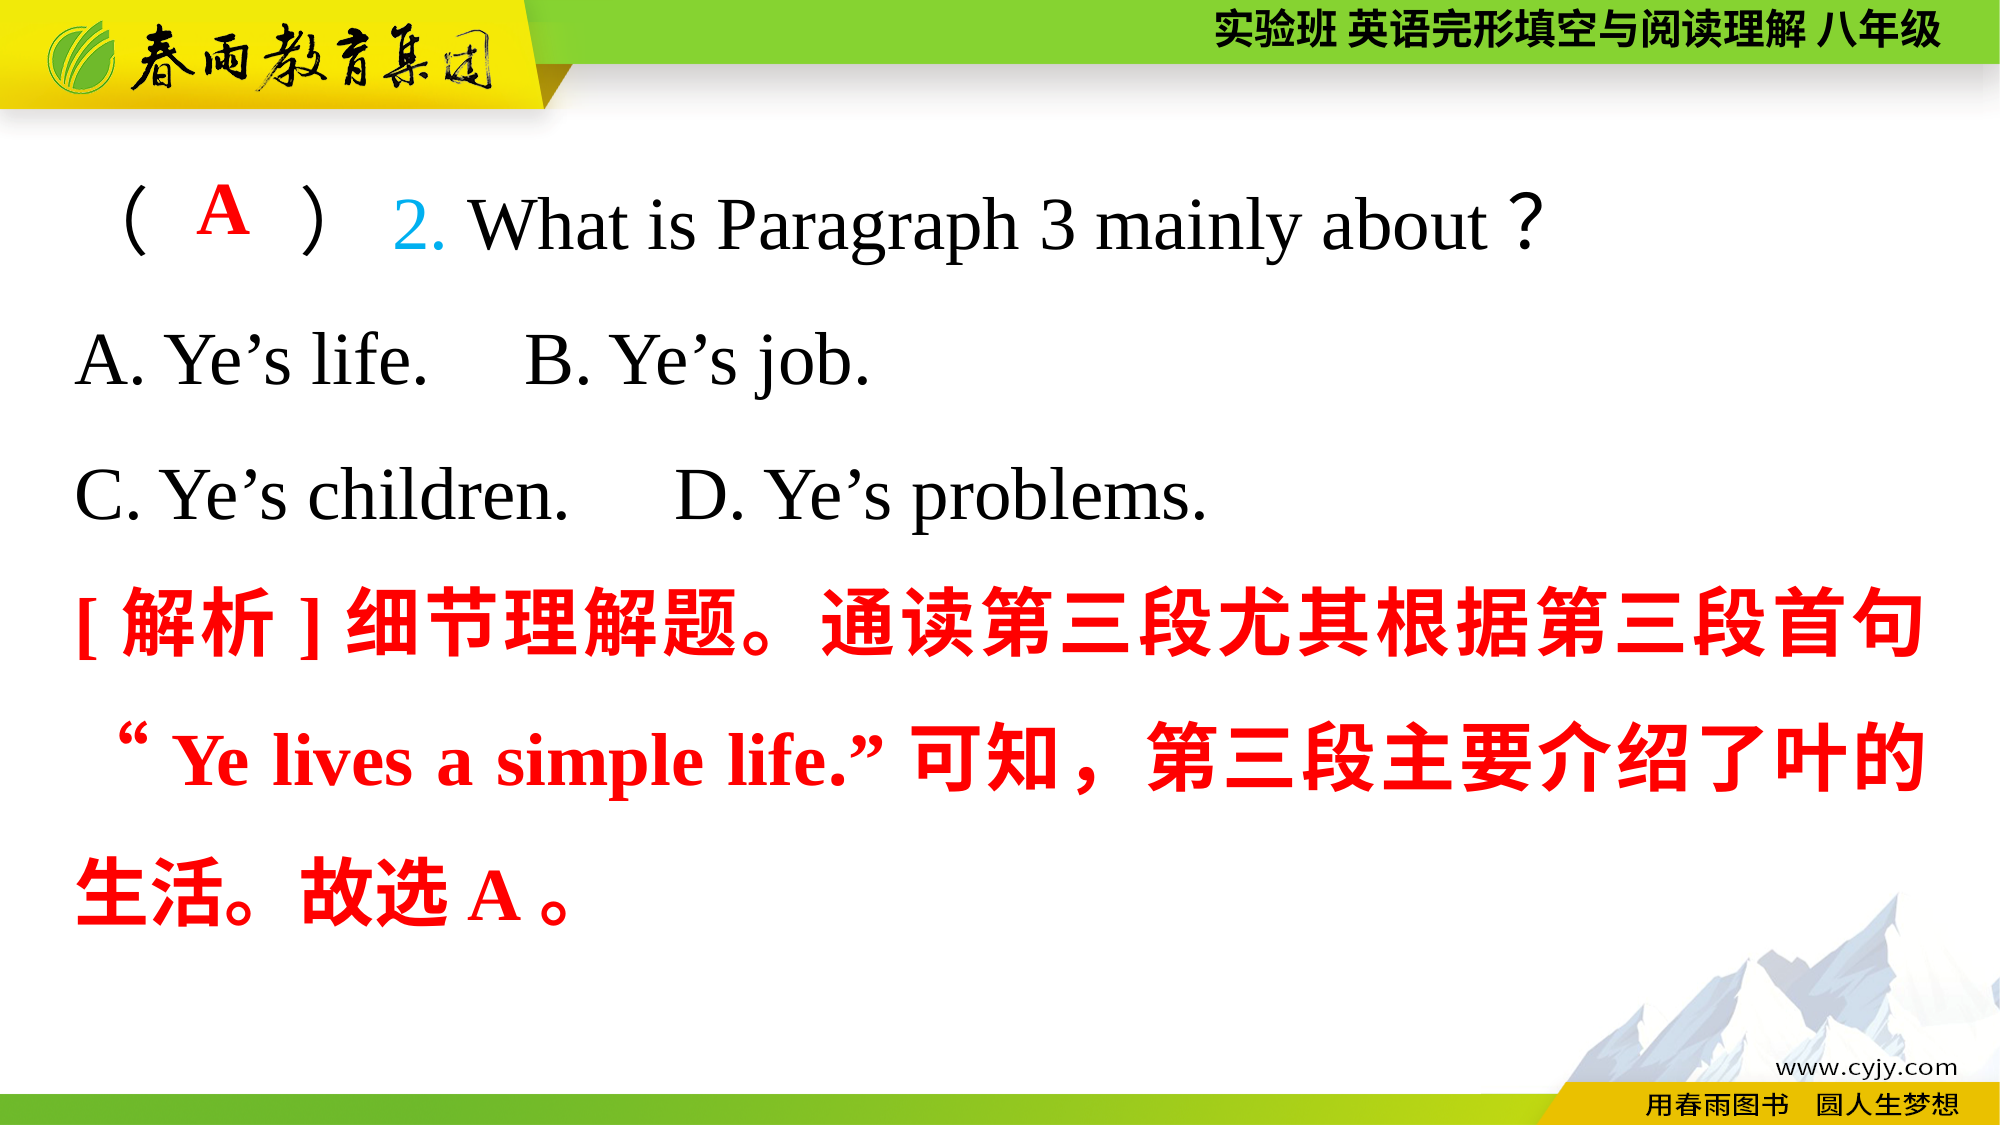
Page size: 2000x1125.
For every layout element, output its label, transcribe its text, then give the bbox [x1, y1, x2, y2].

text_box A [181, 151, 266, 257]
list （ ）2. What is Paragraph 3 mainly about？ A. Ye’s life. B. Ye’s job. C. Ye’s children. D. Ye’s problems. [59, 122, 1944, 523]
text_box [解析]细节理解题。通读第三段尤其根据第三段首句“Ye lives a simple life.”可知，第三段主要介绍了叶的生活。故选A。 [59, 523, 1944, 944]
picture [0, 0, 2000, 1125]
